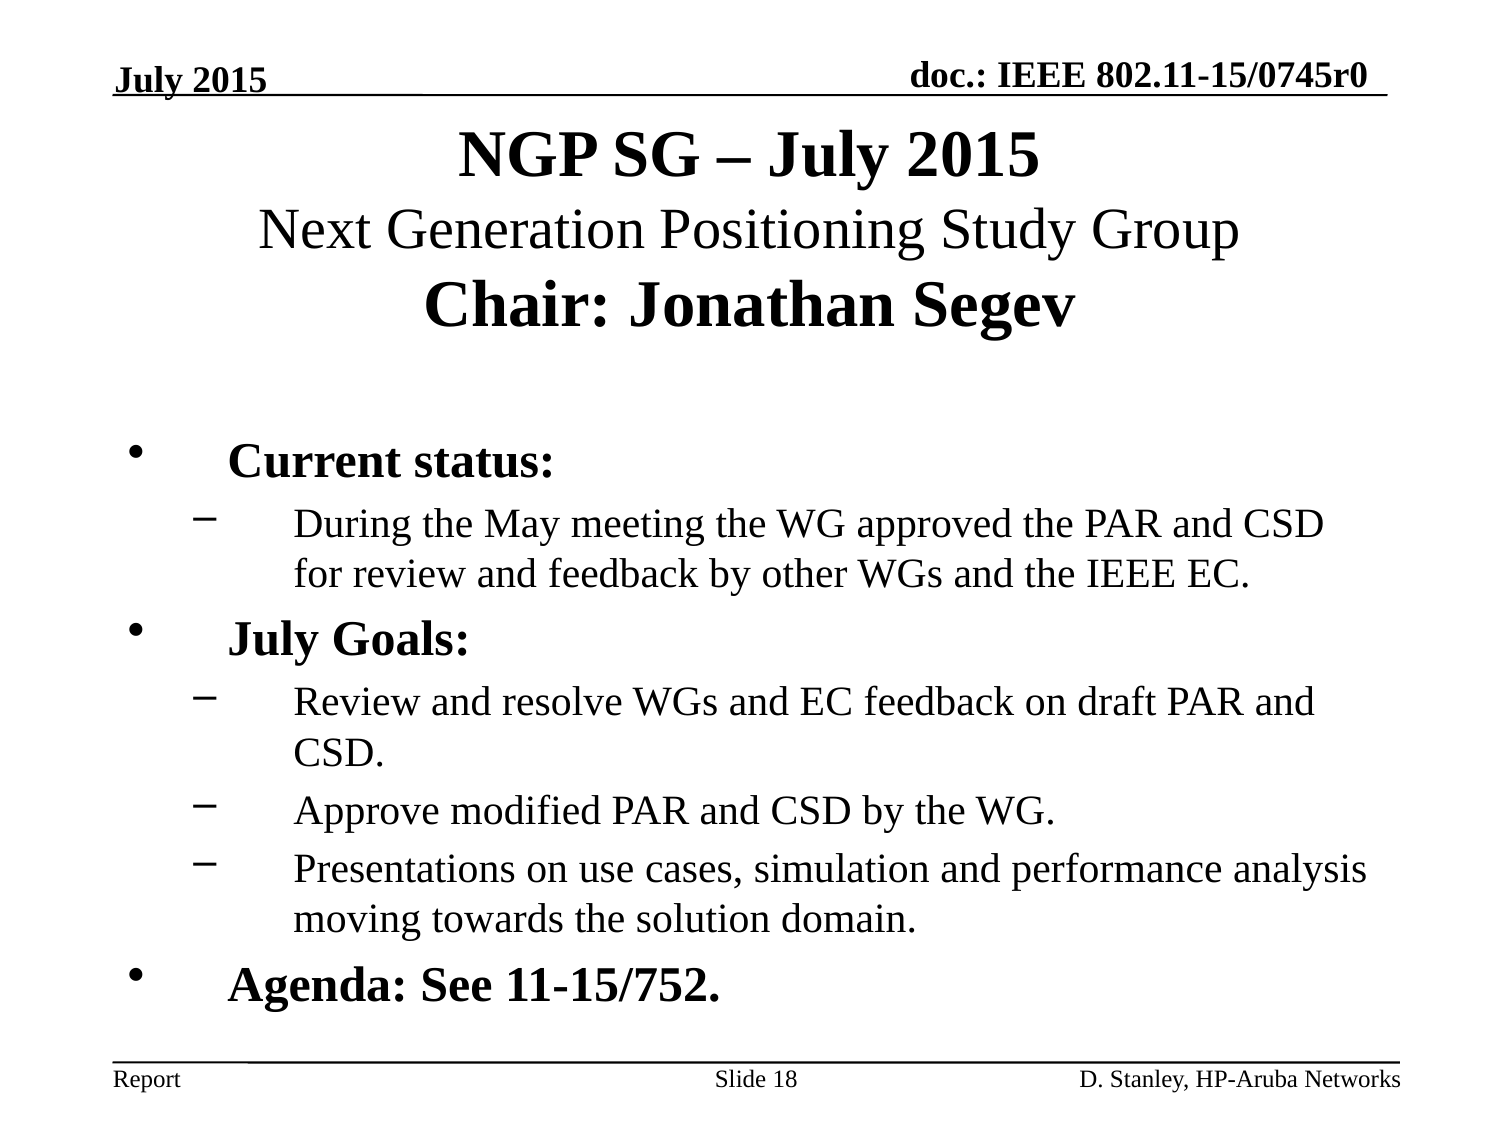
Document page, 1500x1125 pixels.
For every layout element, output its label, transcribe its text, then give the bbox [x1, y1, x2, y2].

list Current status: During the May meeting the WG approved the PAR and CSD for review and feedback by other WGs and the IEEE EC. July Goals: Review and resolve WGs and EC feedback on draft PAR and CSD. Approve modified PAR and CSD by the WG. Presentations on use cases, simulation and performance analysis moving towards the solution domain. Agenda: See 11-15/752. [112, 350, 1388, 1025]
title NGP SG – July 2015 Next Generation Positioning Study Group Chair: Jonathan Segev [112, 137, 1388, 313]
slide_number Slide 18 [712, 1062, 800, 1093]
footer D. Stanley, HP-Aruba Networks [1057, 1062, 1402, 1093]
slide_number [114, 54, 269, 100]
